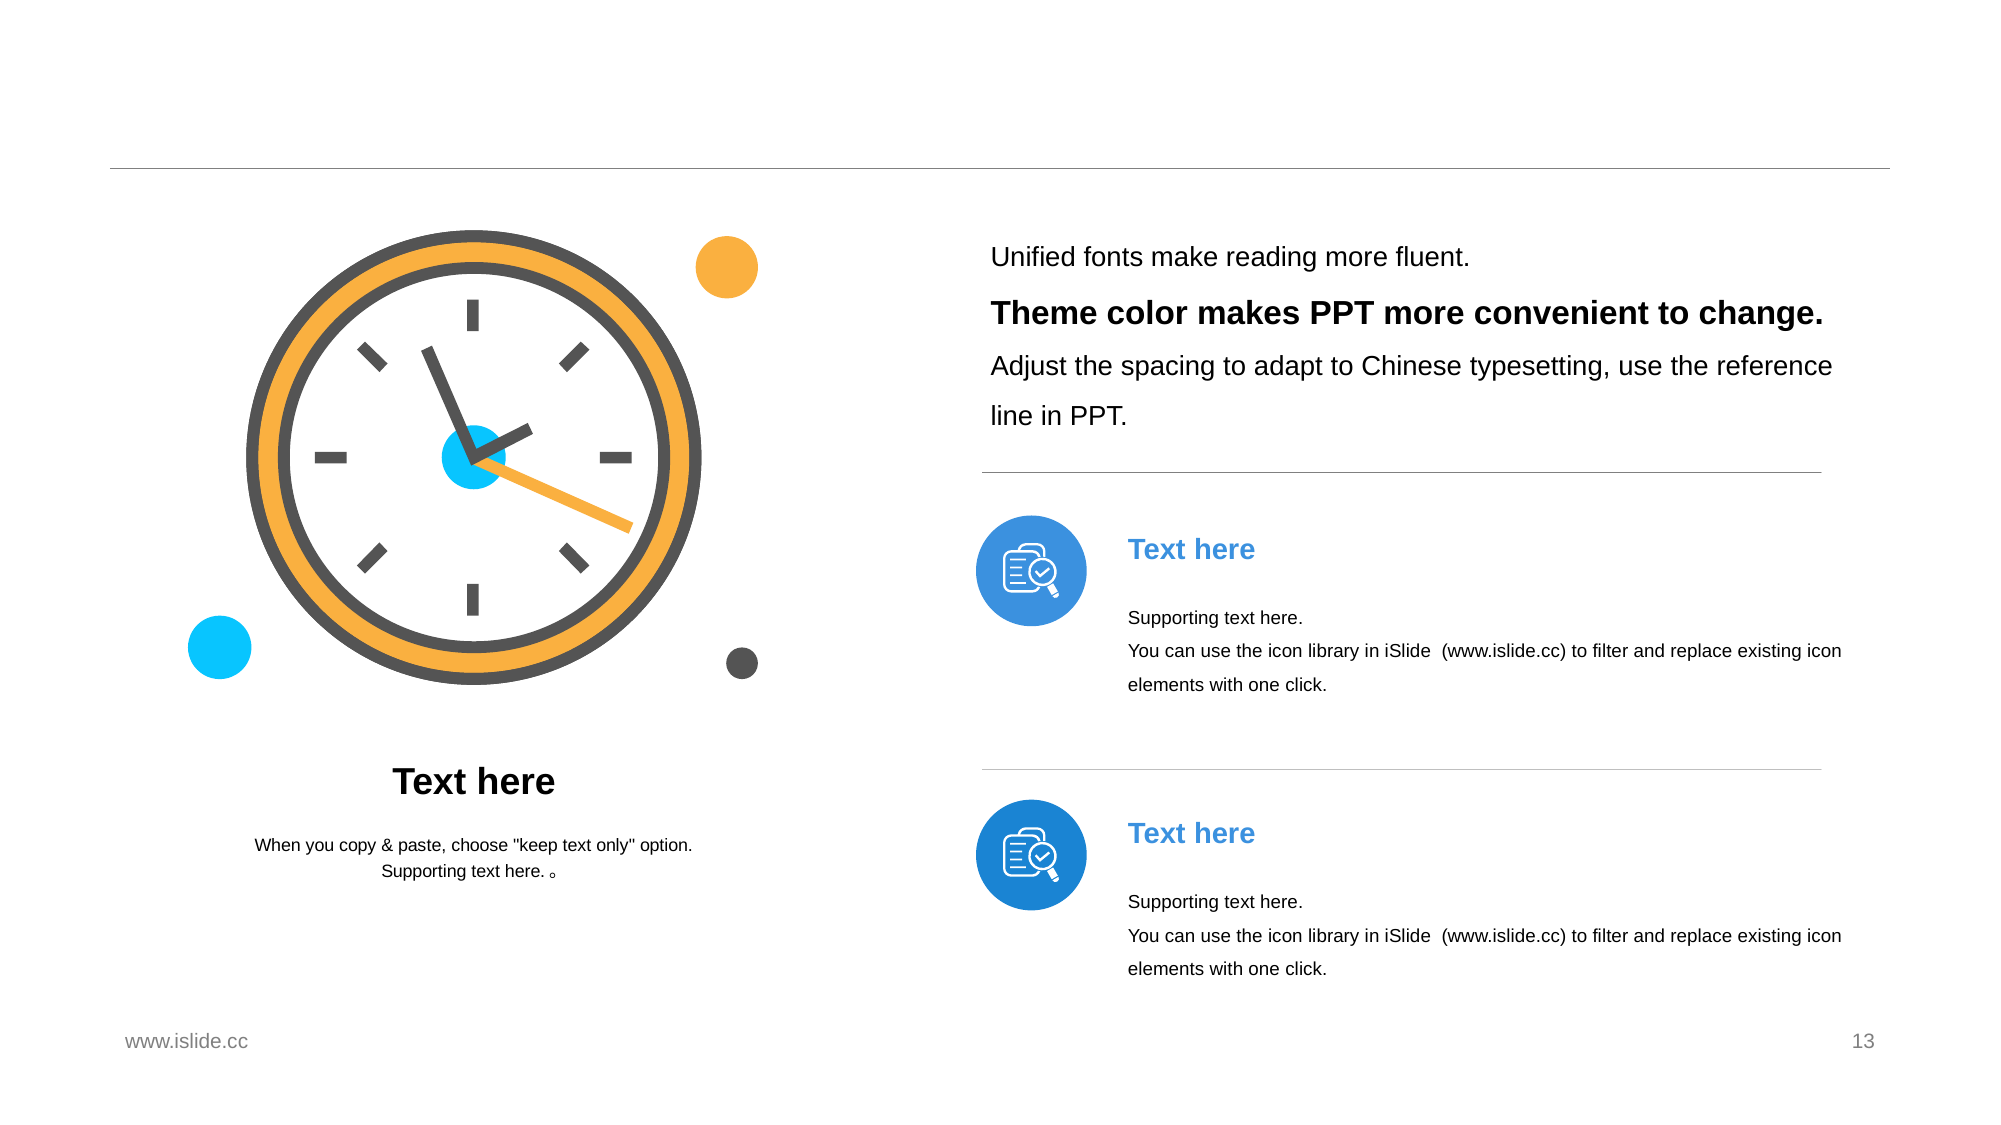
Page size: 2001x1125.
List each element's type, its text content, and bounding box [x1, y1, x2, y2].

text_box [974, 798, 1088, 912]
text_box [474, 458, 634, 534]
text_box [356, 542, 388, 574]
footer www.islide.cc [109, 1023, 790, 1058]
text_box [467, 425, 499, 448]
text_box [290, 274, 658, 641]
text_box [314, 451, 347, 464]
text_box [695, 236, 758, 299]
text_box [726, 647, 758, 680]
text_box Unified fonts make reading more fluent. Theme color makes PPT more convenient to change. Adjust the spacing to adapt to Chinese typesetting, use the reference line in PPT. [975, 214, 1848, 456]
text_box [467, 583, 479, 616]
text_box [558, 341, 590, 373]
text_box [259, 243, 689, 672]
text_box [187, 615, 252, 680]
slide_number 13 [1412, 1023, 1890, 1058]
text_box [558, 542, 590, 574]
text_box [356, 341, 388, 373]
text_box [467, 299, 479, 332]
text_box Supporting text here. You can use the icon library in iSlide (www.islide.cc) to filter and replace existing icon elements with one click. [1113, 871, 1859, 1034]
text_box Supporting text here. You can use the icon library in iSlide (www.islide.cc) to filter and replace existing icon elements with one click. [1113, 587, 1859, 750]
text_box Text here [197, 742, 751, 817]
text_box [974, 514, 1088, 628]
text_box [1003, 543, 1059, 598]
text_box [421, 345, 533, 466]
text_box Text here [1113, 793, 1859, 871]
text_box [441, 431, 499, 490]
text_box [599, 451, 632, 464]
text_box [277, 262, 671, 654]
text_box When you copy & paste, choose "keep text only" option. Supporting text here.。 [197, 817, 751, 893]
text_box [1003, 827, 1059, 883]
text_box [489, 449, 506, 465]
text_box [246, 230, 702, 685]
text_box Text here [1113, 509, 1859, 587]
